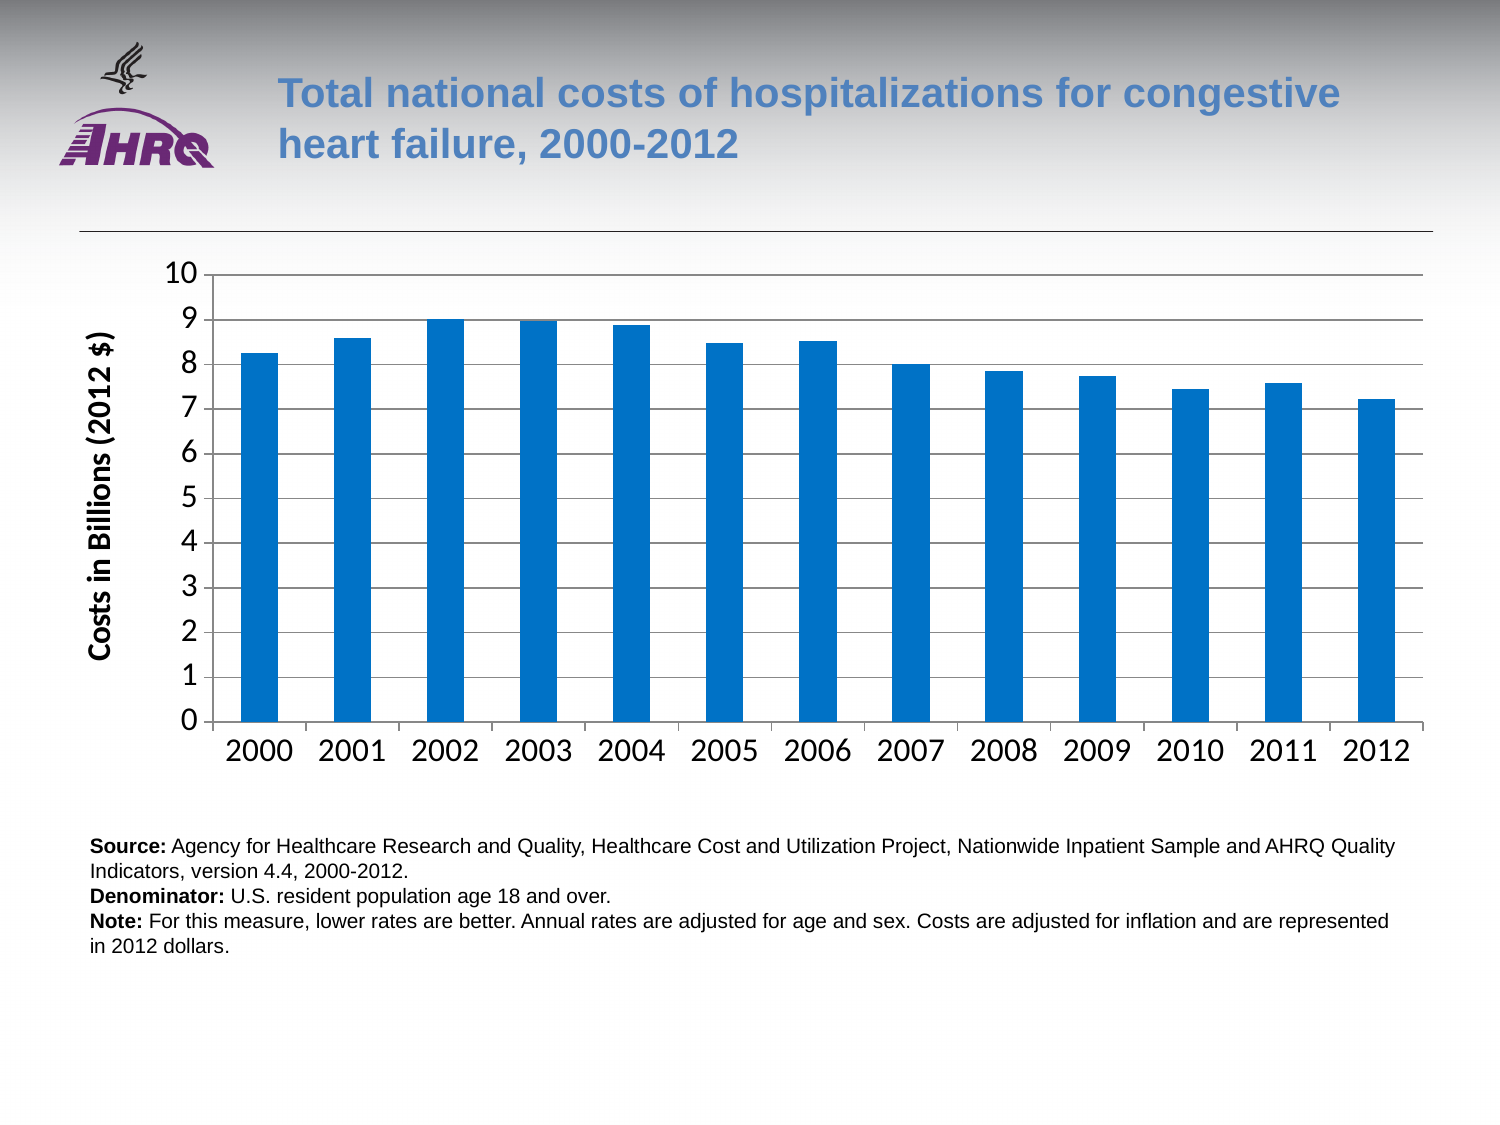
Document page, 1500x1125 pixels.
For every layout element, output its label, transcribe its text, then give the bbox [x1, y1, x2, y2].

title Total national costs of hospitalizations for congestive heart failure, 2000-2012 [262, 45, 1425, 188]
text_box Source: Agency for Healthcare Research and Quality, Healthcare Cost and Utilization Project, Nationwide Inpatient Sample and AHRQ Quality Indicators, version 4.4, 2000-2012. Denominator: U.S. resident population age 18 and over. Note: For this measure, lower rates are better. Annual rates are adjusted for age and sex. Costs are adjusted for inflation and are represented in 2012 dollars. [74, 825, 1425, 965]
picture [0, 0, 1500, 1125]
chart [74, 254, 1426, 811]
